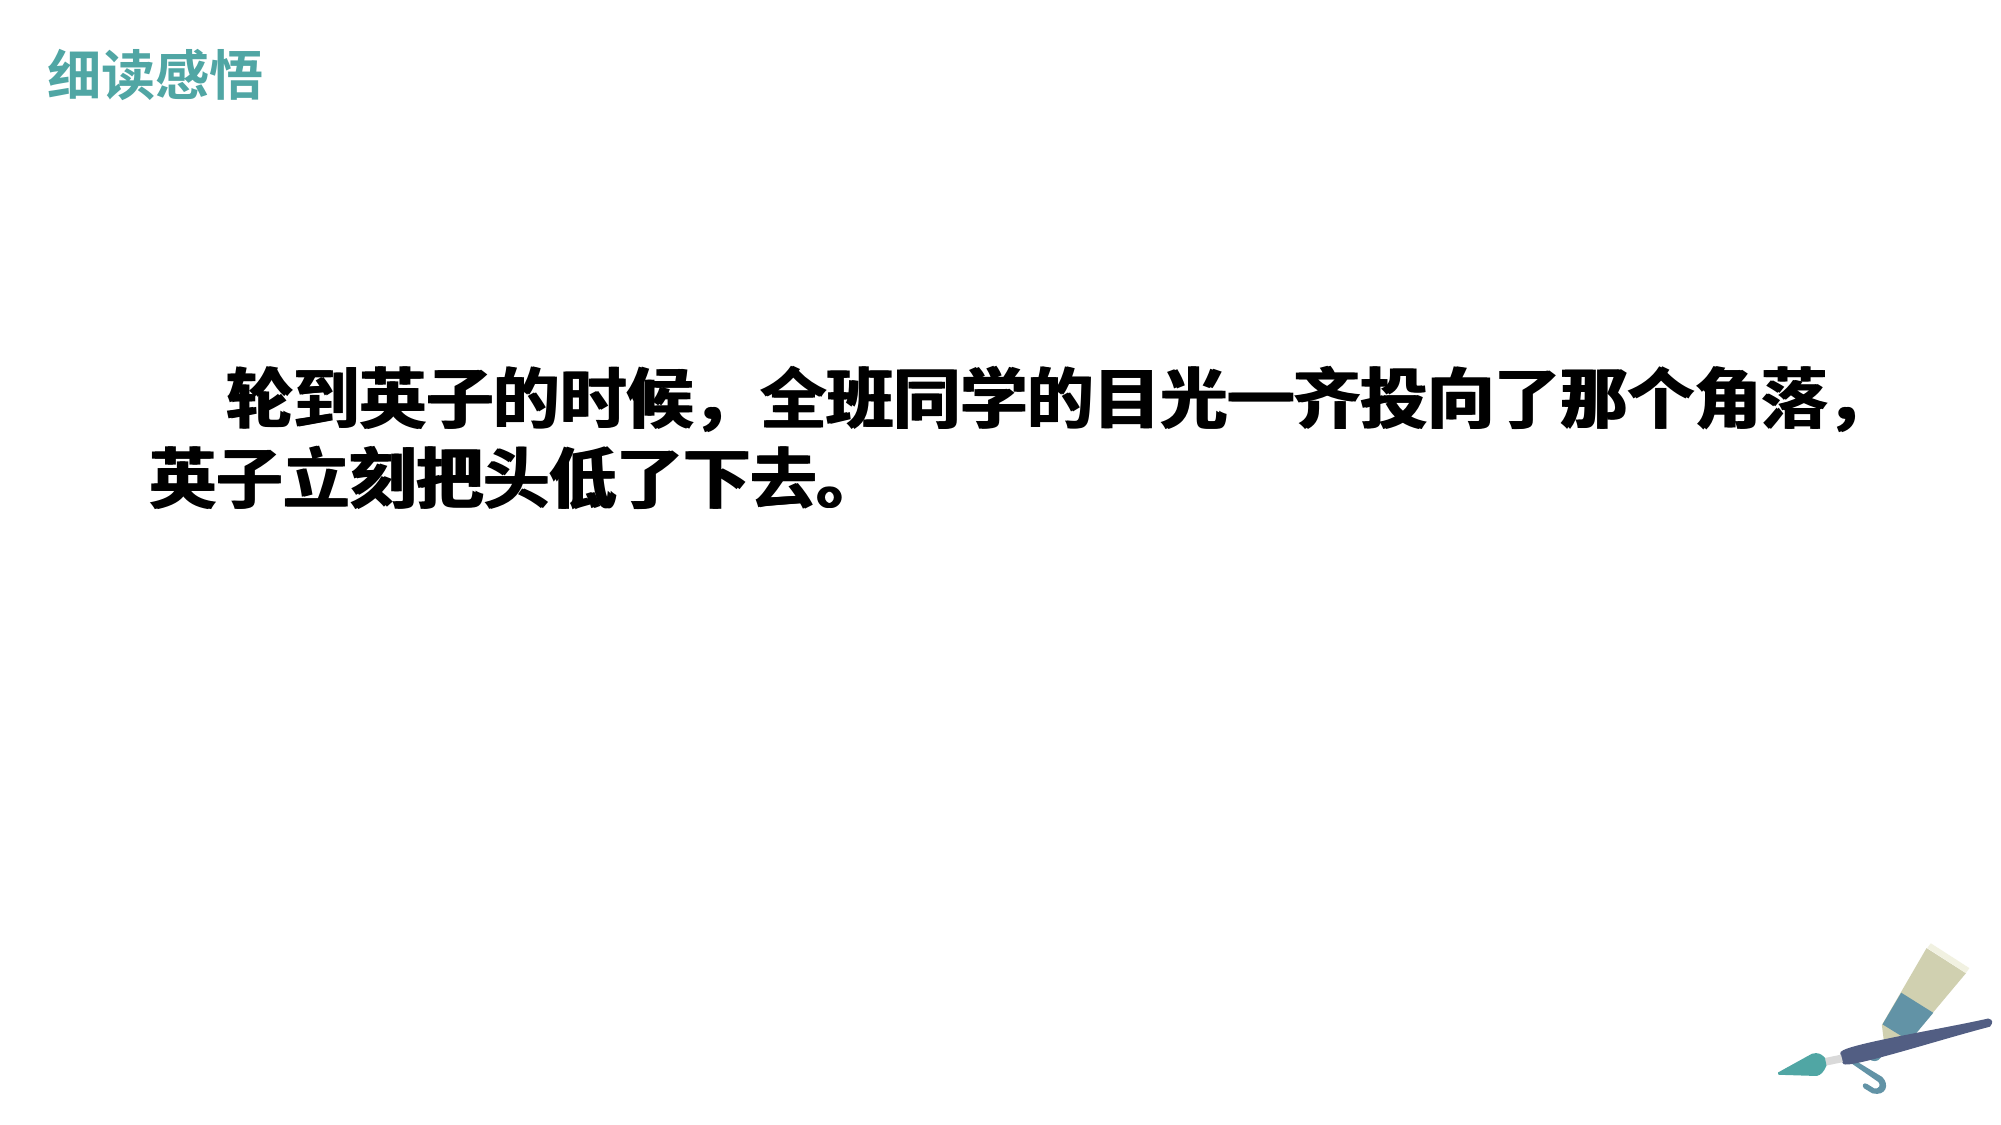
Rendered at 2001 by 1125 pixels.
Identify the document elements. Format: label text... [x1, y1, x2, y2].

text_box 轮到英子的时候，全班同学的目光一齐投向了那个角落，英子立刻把头低了下去。 [136, 349, 1945, 525]
text_box 细读感悟 [32, 33, 347, 114]
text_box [1811, 945, 1974, 1125]
